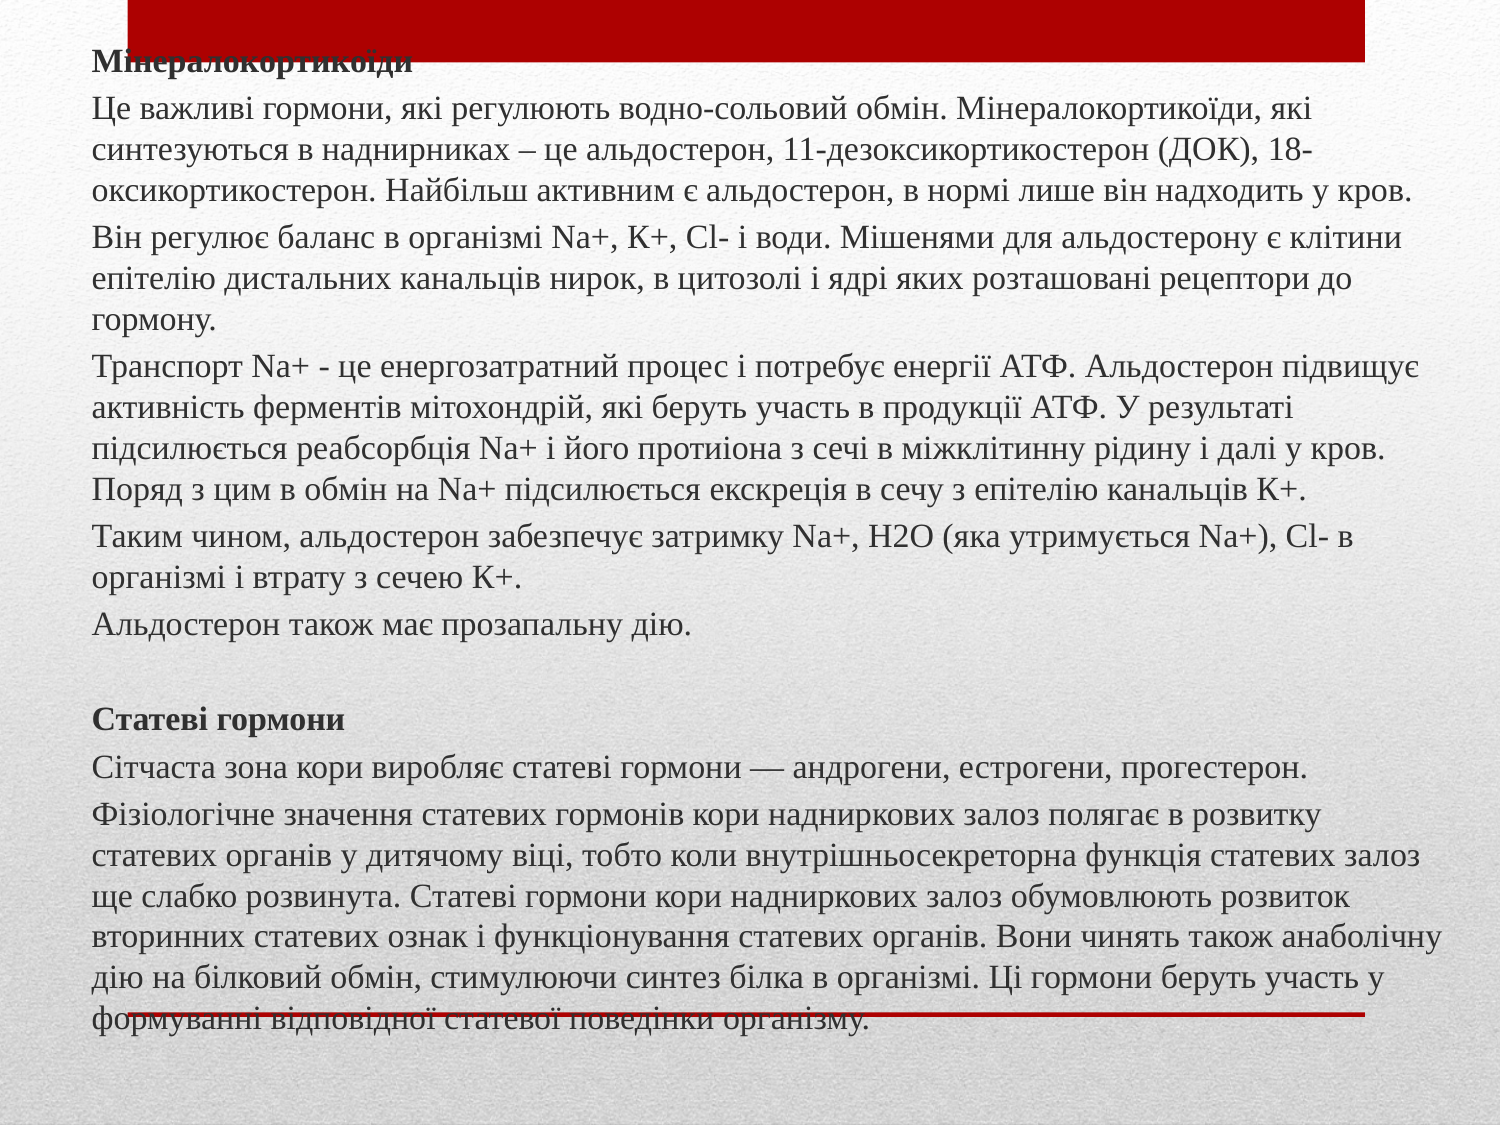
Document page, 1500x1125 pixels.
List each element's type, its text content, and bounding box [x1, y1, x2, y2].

list Мінералокортикоїди Це важливі гормони, які регулюють водно-сольовий обмін. Мінералокортикоїди, які синтезуються в наднирниках – це альдостерон, 11-дезоксикортикостерон (ДОК), 18-оксикортикостерон. Найбільш активним є альдостерон, в нормі лише він надходить у кров. Він регулює баланс в організмі Na+, К+, Cl- і води. Мішенями для альдостерону є клітини епітелію дистальних канальців нирок, в цитозолі і ядрі яких розташовані рецептори до гормону. Транспорт Na+ - це енергозатратний процес і потребує енергії АТФ. Альдостерон підвищує активність ферментів мітохондрій, які беруть участь в продукції АТФ. У результаті підсилюється реабсорбція Na+ і його протиіона з сечі в міжклітинну рідину і далі у кров. Поряд з цим в обмін на Na+ підсилюється екскреція в сечу з епітелію канальців К+. Таким чином, альдостерон забезпечує затримку Na+, Н2О (яка утримується Na+), Сl- в організмі і втрату з сечею К+. Альдостерон також має прозапальну дію. Статеві гормони Сітчаста зона кори виробляє статеві гормони — андрогени, естрогени, прогестерон. Фізіологічне значення статевих гормонів кори надниркових залоз полягає в розвитку статевих органів у дитячому віці, тобто коли внутрішньосекреторна функція статевих залоз ще слабко розвинута. Статеві гормони кори надниркових залоз обумовлюють розвиток вторинних статевих ознак і функціонування статевих органів. Вони чинять також анаболічну дію на білковий обмін, стимулюючи синтез білка в організмі. Ці гормони беруть участь у формуванні відповідної статевої поведінки організму. [76, 30, 1459, 1071]
